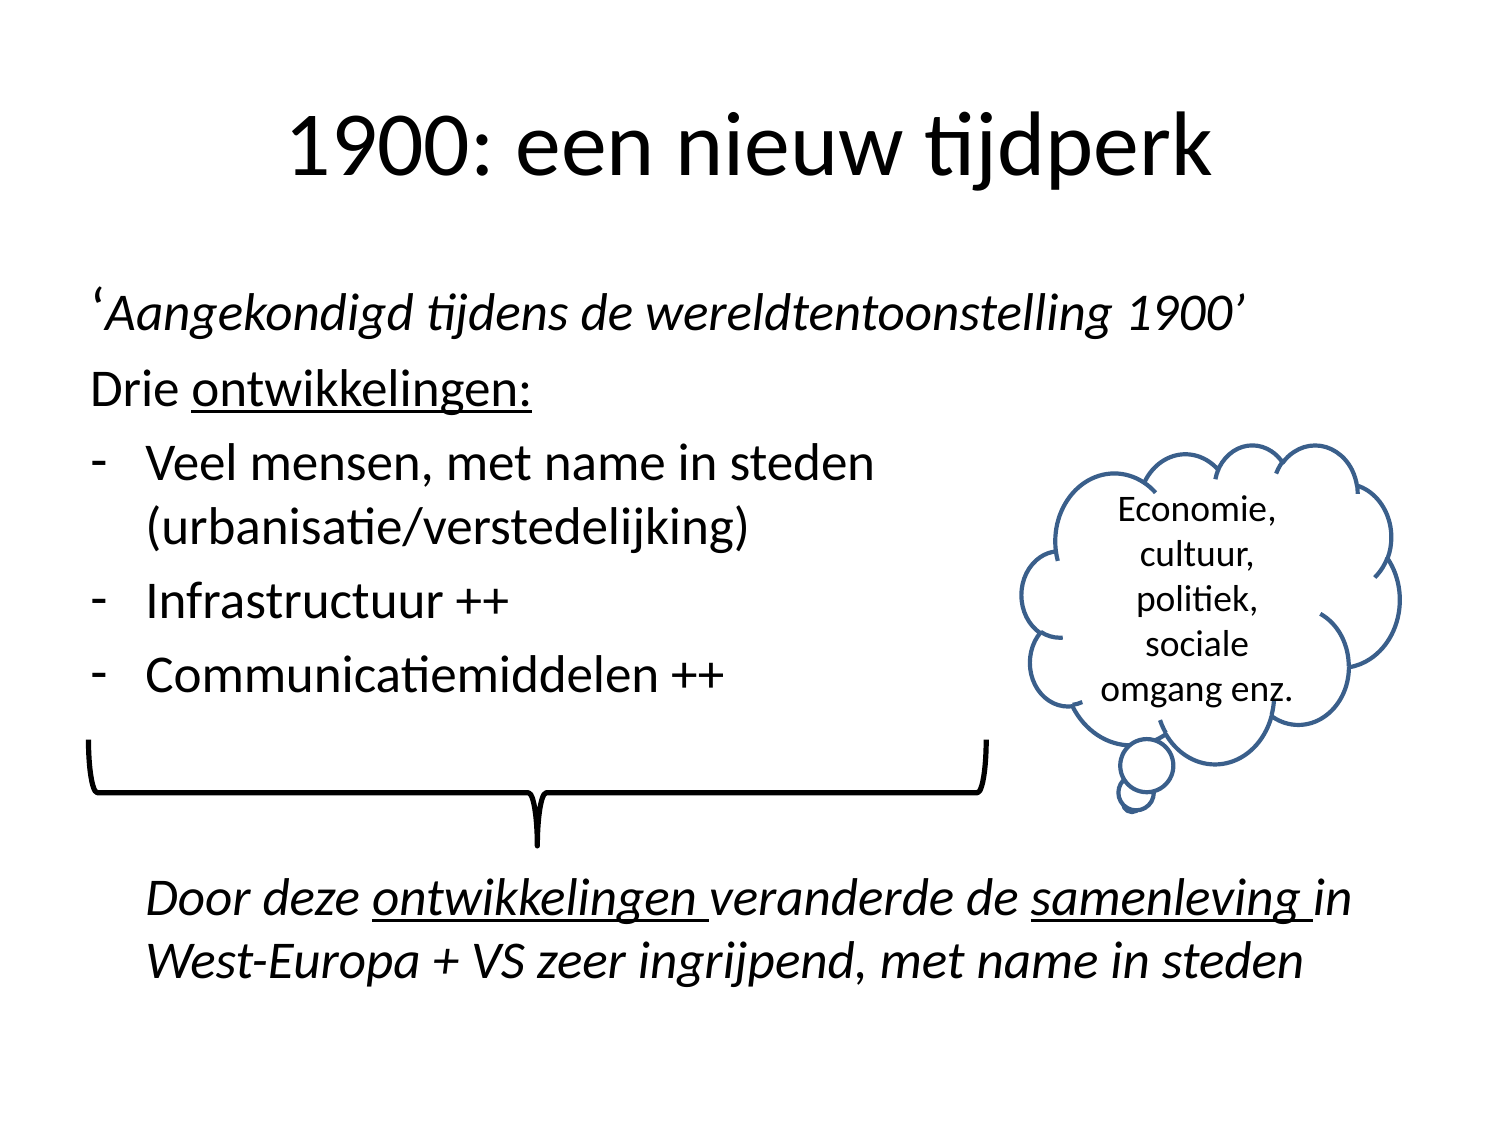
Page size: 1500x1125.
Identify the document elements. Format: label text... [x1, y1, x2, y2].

list ‘Aangekondigd tijdens de wereldtentoonstelling 1900’ Drie ontwikkelingen: Veel mensen, met name in steden (urbanisatie/verstedelijking) Infrastructuur ++ Communicatiemiddelen ++ Door deze ontwikkelingen veranderde de samenleving in West-Europa + VS zeer ingrijpend, met name in steden [75, 262, 1425, 1005]
text_box Economie, cultuur, politiek, sociale omgang enz. [1019, 443, 1402, 815]
text_box [87, 739, 987, 847]
title 1900: een nieuw tijdperk [75, 45, 1425, 233]
